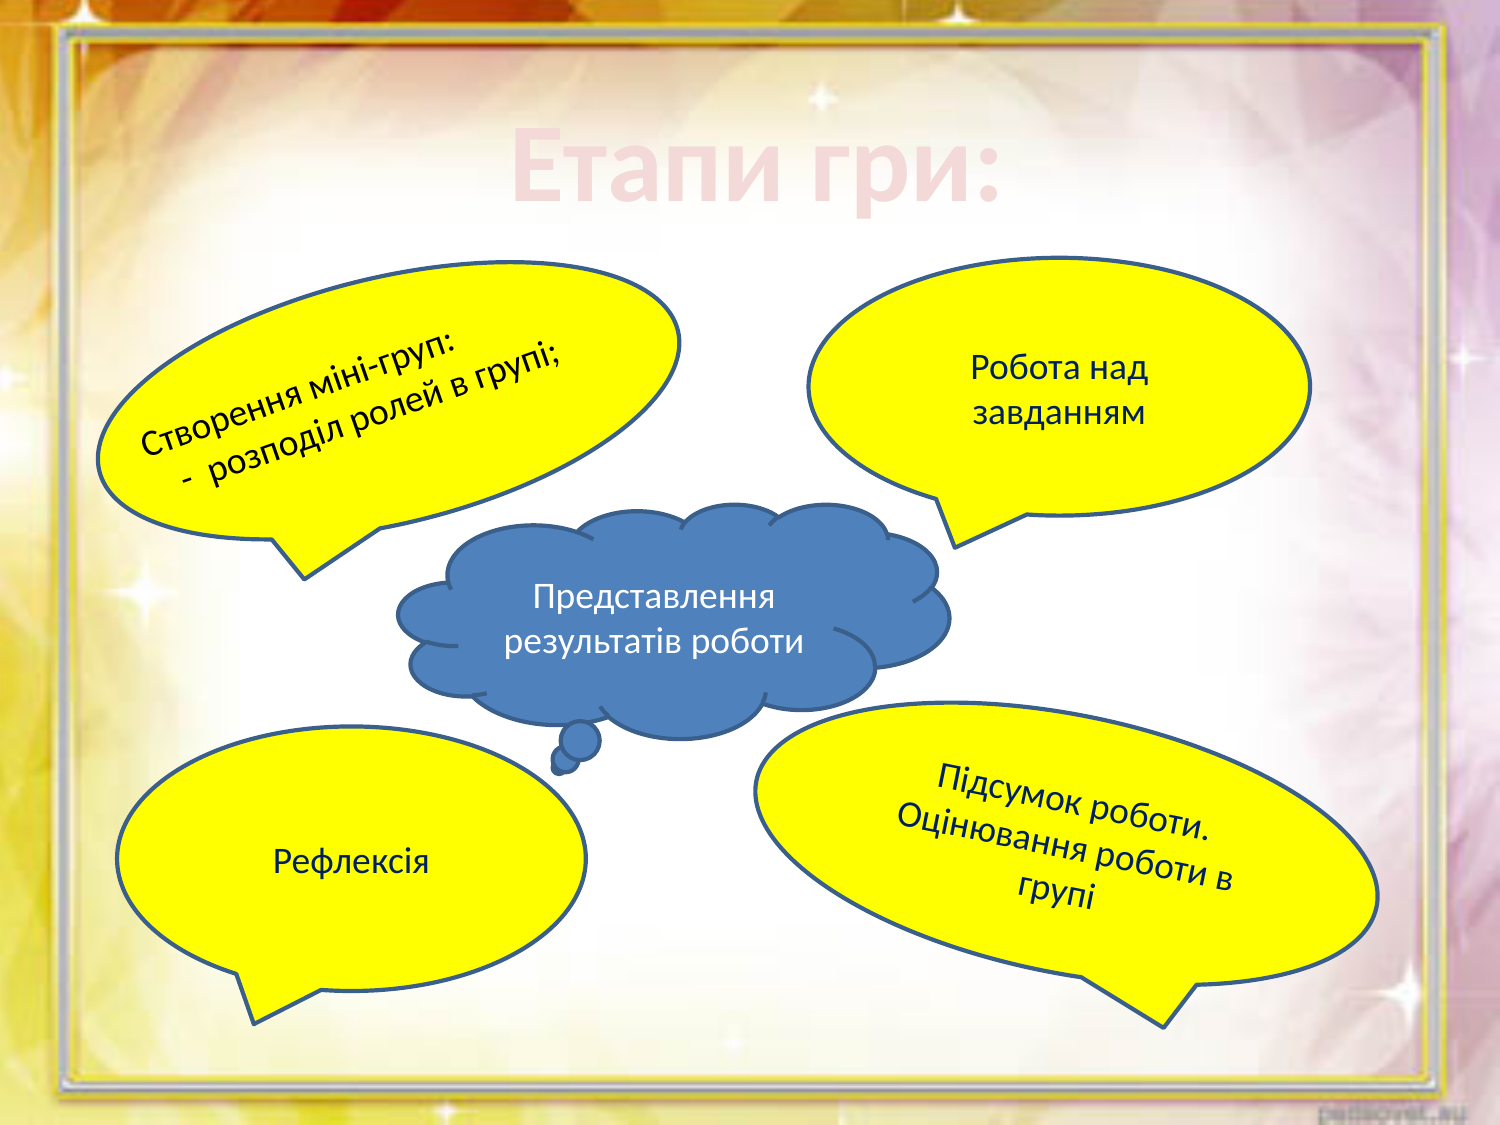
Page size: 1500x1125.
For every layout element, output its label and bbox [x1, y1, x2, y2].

list [0, 0, 1500, 1125]
